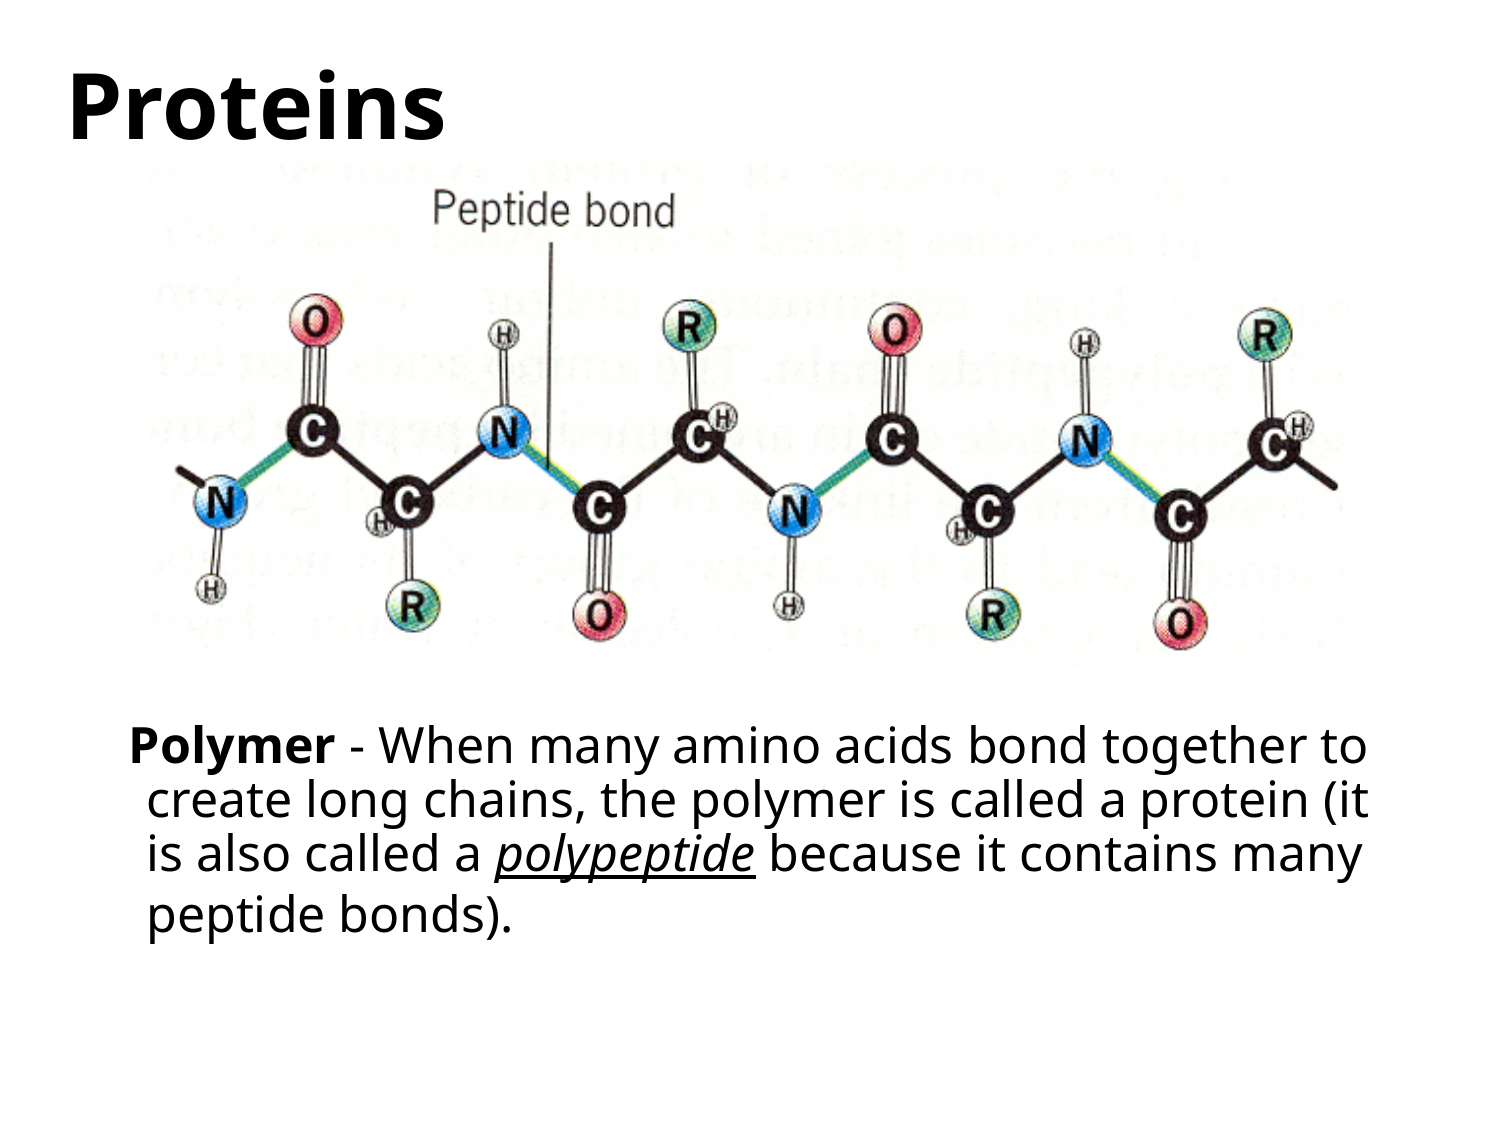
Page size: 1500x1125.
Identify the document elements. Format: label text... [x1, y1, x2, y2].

list Polymer - When many amino acids bond together to create long chains, the polymer is called a protein (it is also called a polypeptide because it contains many peptide bonds). [74, 712, 1413, 976]
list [149, 162, 1351, 692]
title Proteins [37, 37, 476, 168]
